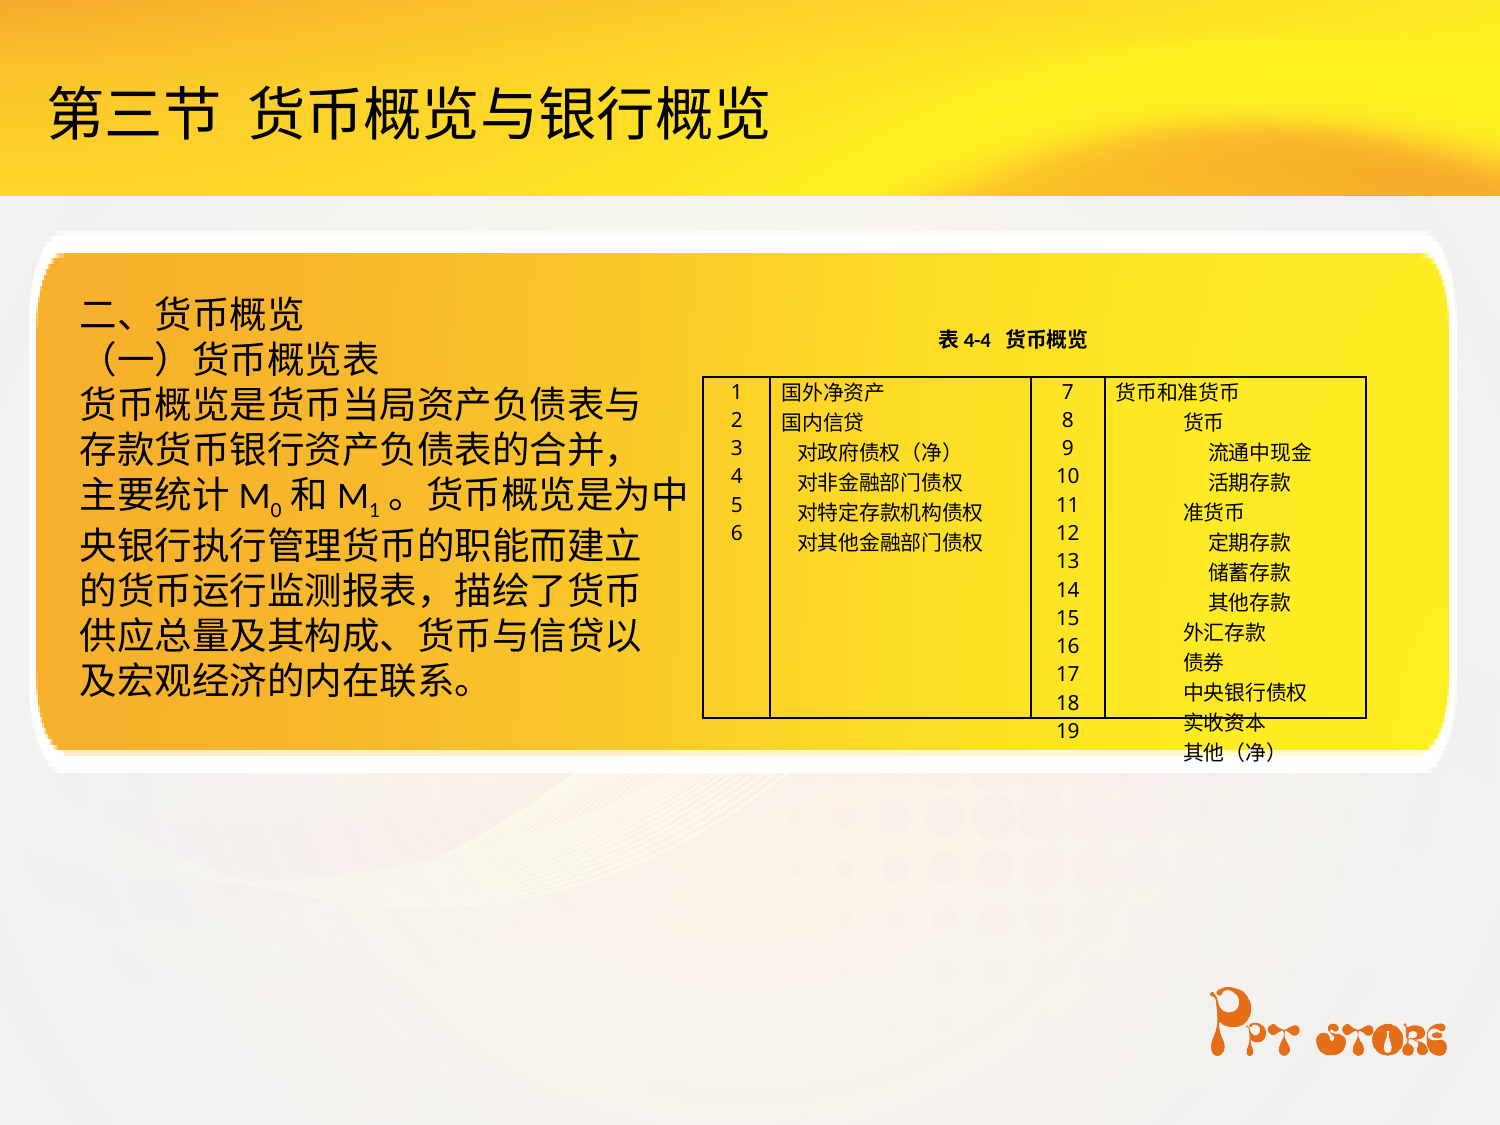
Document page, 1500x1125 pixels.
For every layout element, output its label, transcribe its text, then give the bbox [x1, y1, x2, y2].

picture [0, 0, 1500, 1125]
title 第三节 货币概览与银行概览 [0, 54, 1085, 171]
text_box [29, 231, 1500, 870]
